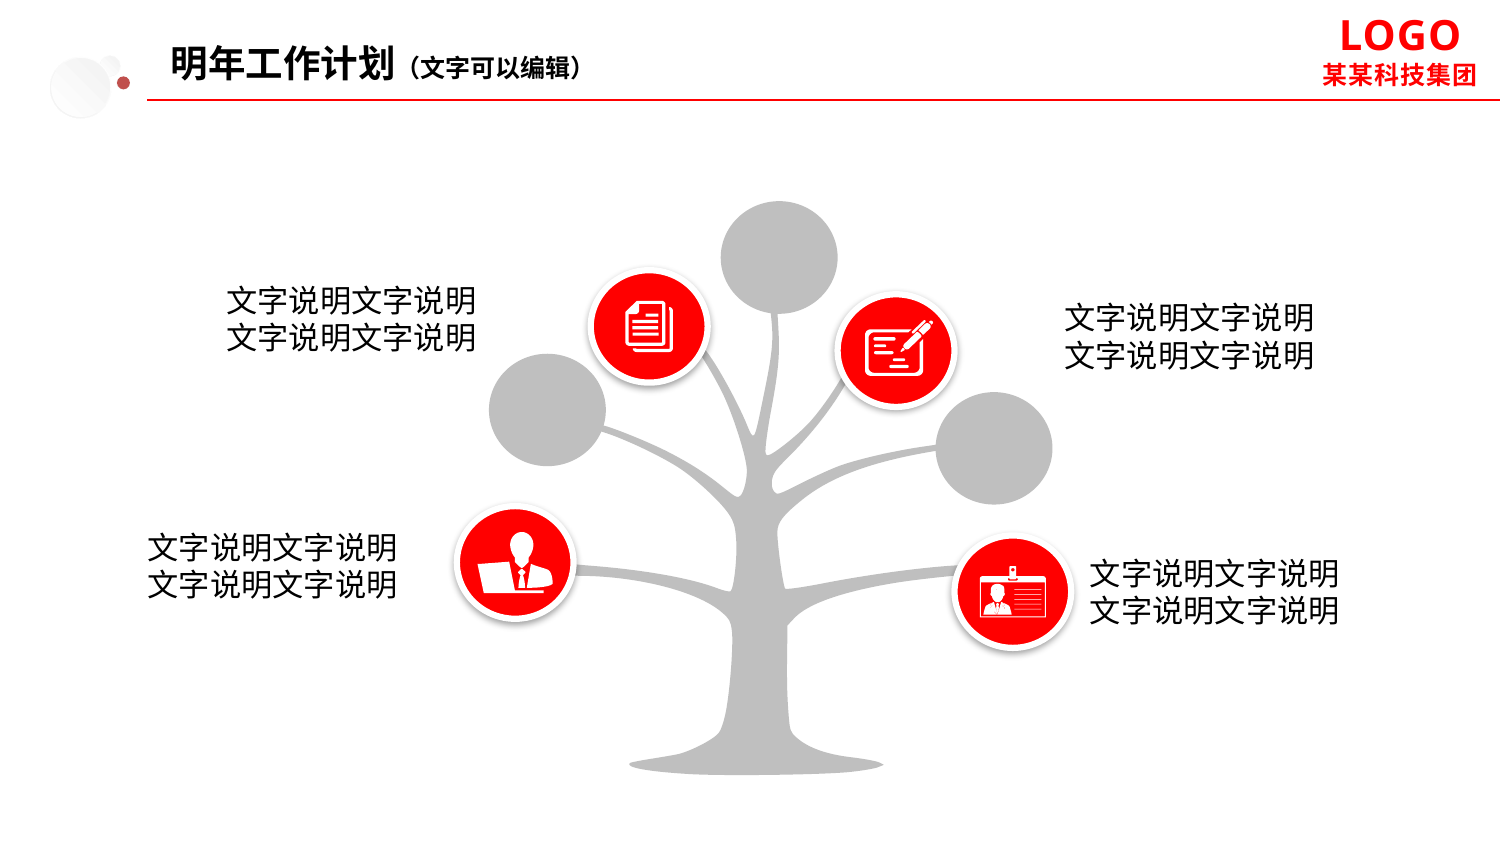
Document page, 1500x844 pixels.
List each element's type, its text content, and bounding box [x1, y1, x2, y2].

text_box 文字说明文字说明 文字说明文字说明 [135, 522, 419, 609]
text_box 文字说明文字说明 文字说明文字说明 [214, 274, 451, 362]
text_box 文字说明文字说明 文字说明文字说明 [1077, 547, 1361, 635]
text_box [456, 200, 1072, 777]
text_box 明年工作计划（文字可以编辑） [159, 34, 736, 91]
text_box 文字说明文字说明 文字说明文字说明 [1077, 292, 1335, 380]
